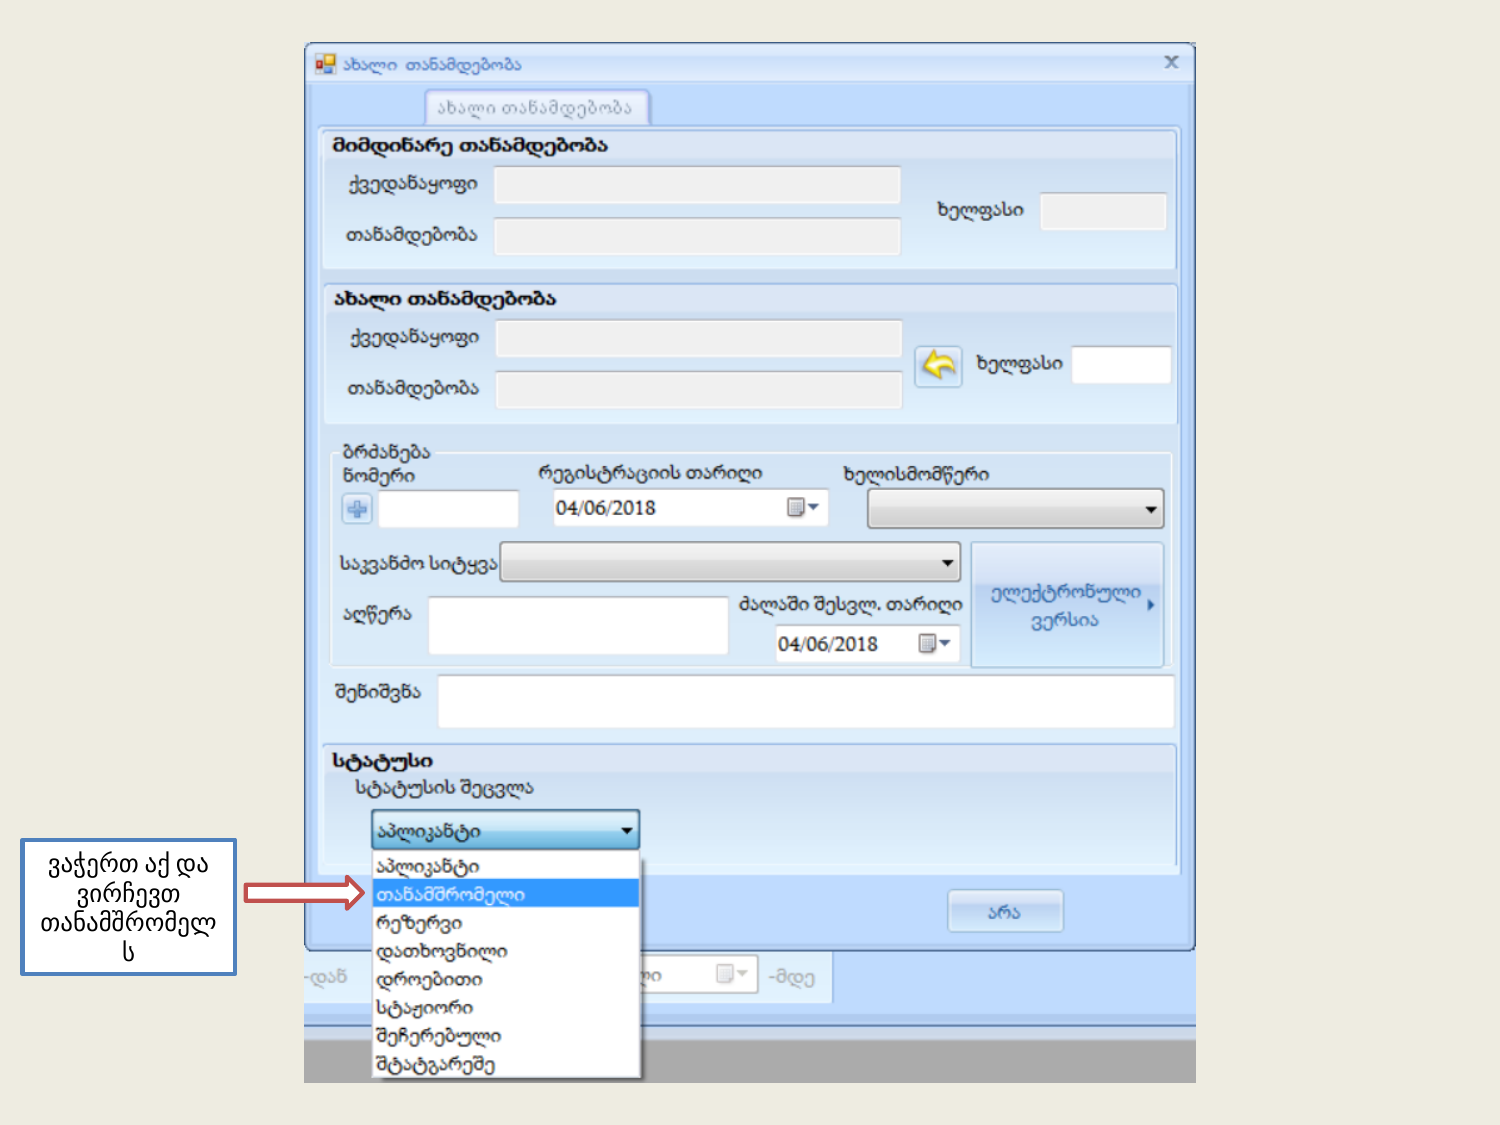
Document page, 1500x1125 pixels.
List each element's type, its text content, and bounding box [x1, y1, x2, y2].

text_box ახალი თანამშრომლის დანიშვნის მაგალითი [81, 39, 1418, 100]
text_box [243, 882, 298, 903]
text_box ვაჭერთ აქ და ვირჩევთ თანამშრომელს [20, 838, 237, 976]
picture [304, 42, 1196, 1083]
